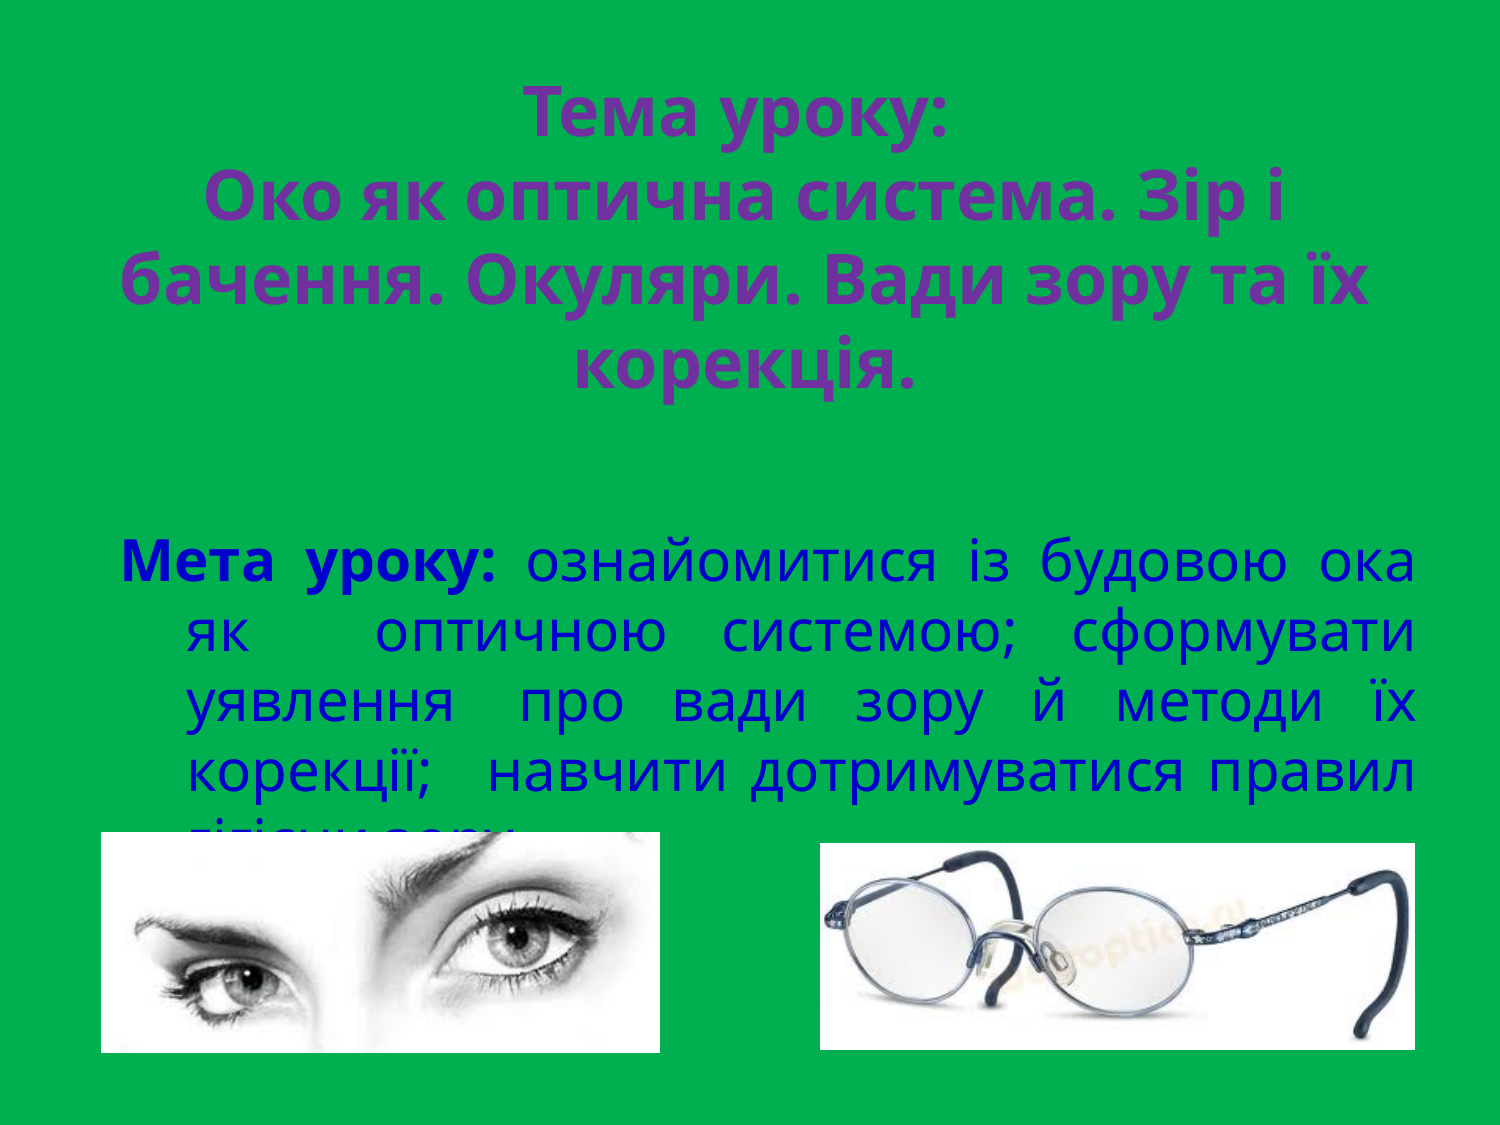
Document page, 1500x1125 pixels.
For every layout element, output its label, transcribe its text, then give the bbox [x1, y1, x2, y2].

picture [820, 843, 1415, 1051]
picture [101, 831, 660, 1053]
list Мета уроку: ознайомитися із будовою ока як оптичною системою; сформувати уявлення про вади зору й методи їх корекції; навчити дотримуватися правил гігієни зору. [82, 515, 1432, 1086]
title Тема уроку: Око як оптична система. Зір і бачення. Окуляри. Вади зору та їх корекція. [70, 58, 1421, 411]
